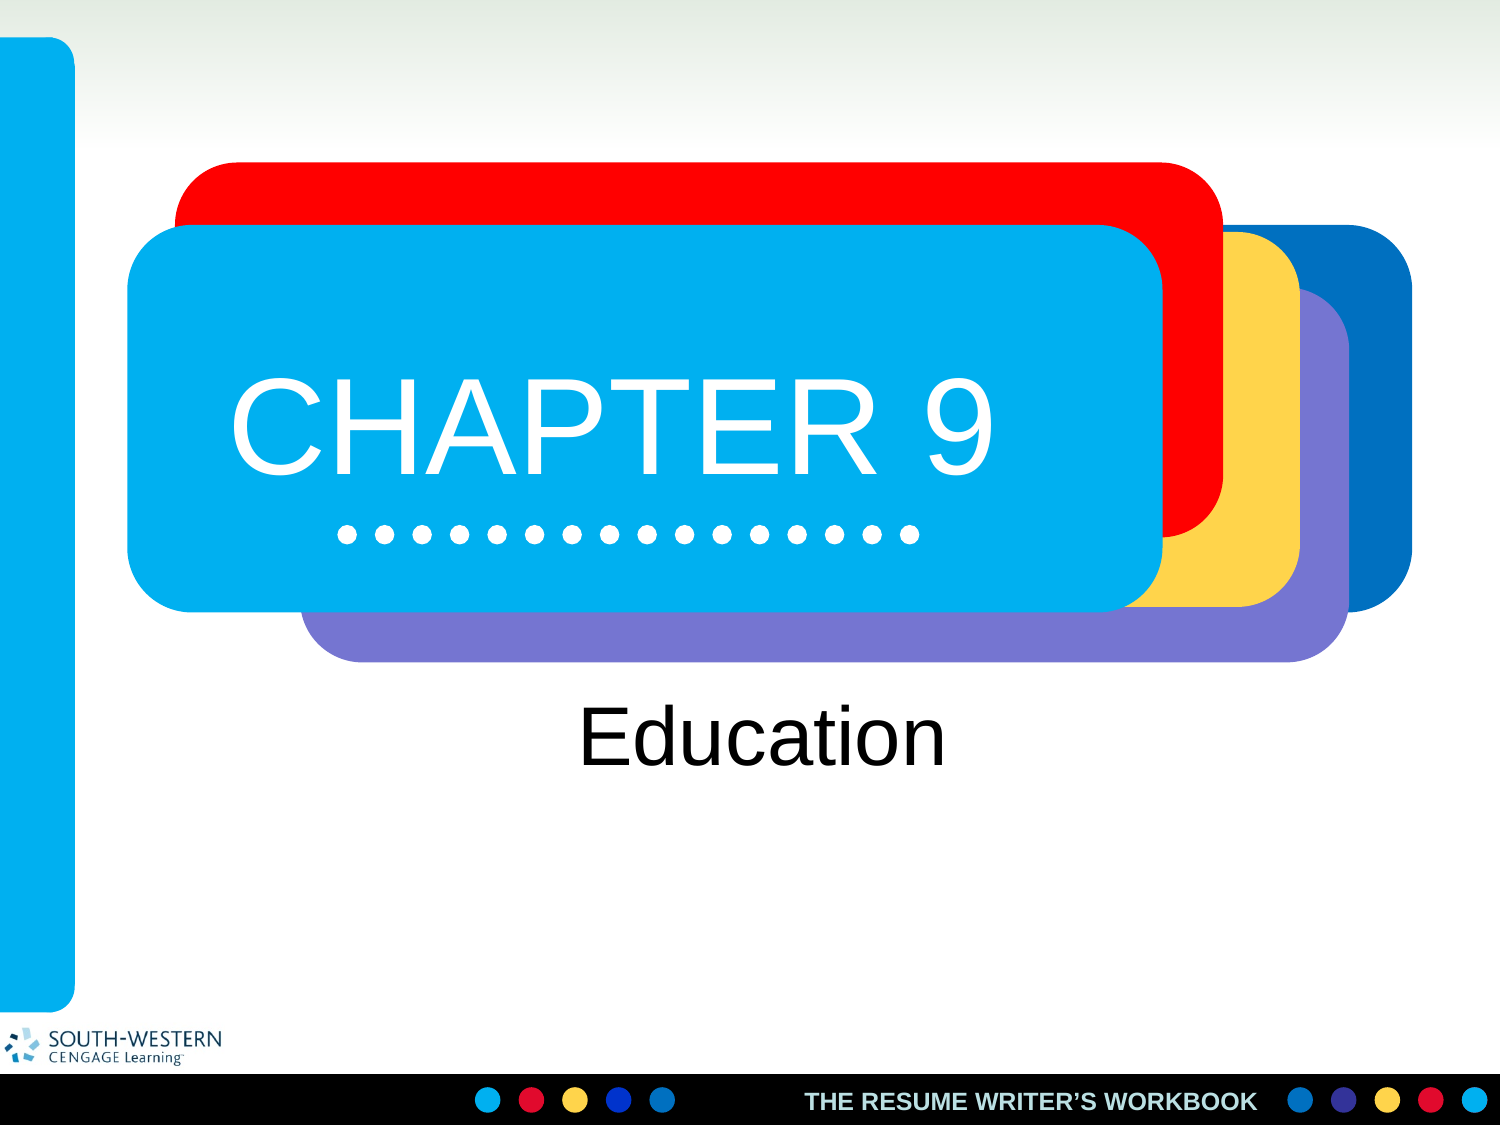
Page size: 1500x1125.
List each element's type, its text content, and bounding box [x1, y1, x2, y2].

subtitle Education [212, 674, 1313, 963]
picture [0, 1022, 225, 1073]
title CHAPTER 9 [206, 226, 1131, 613]
